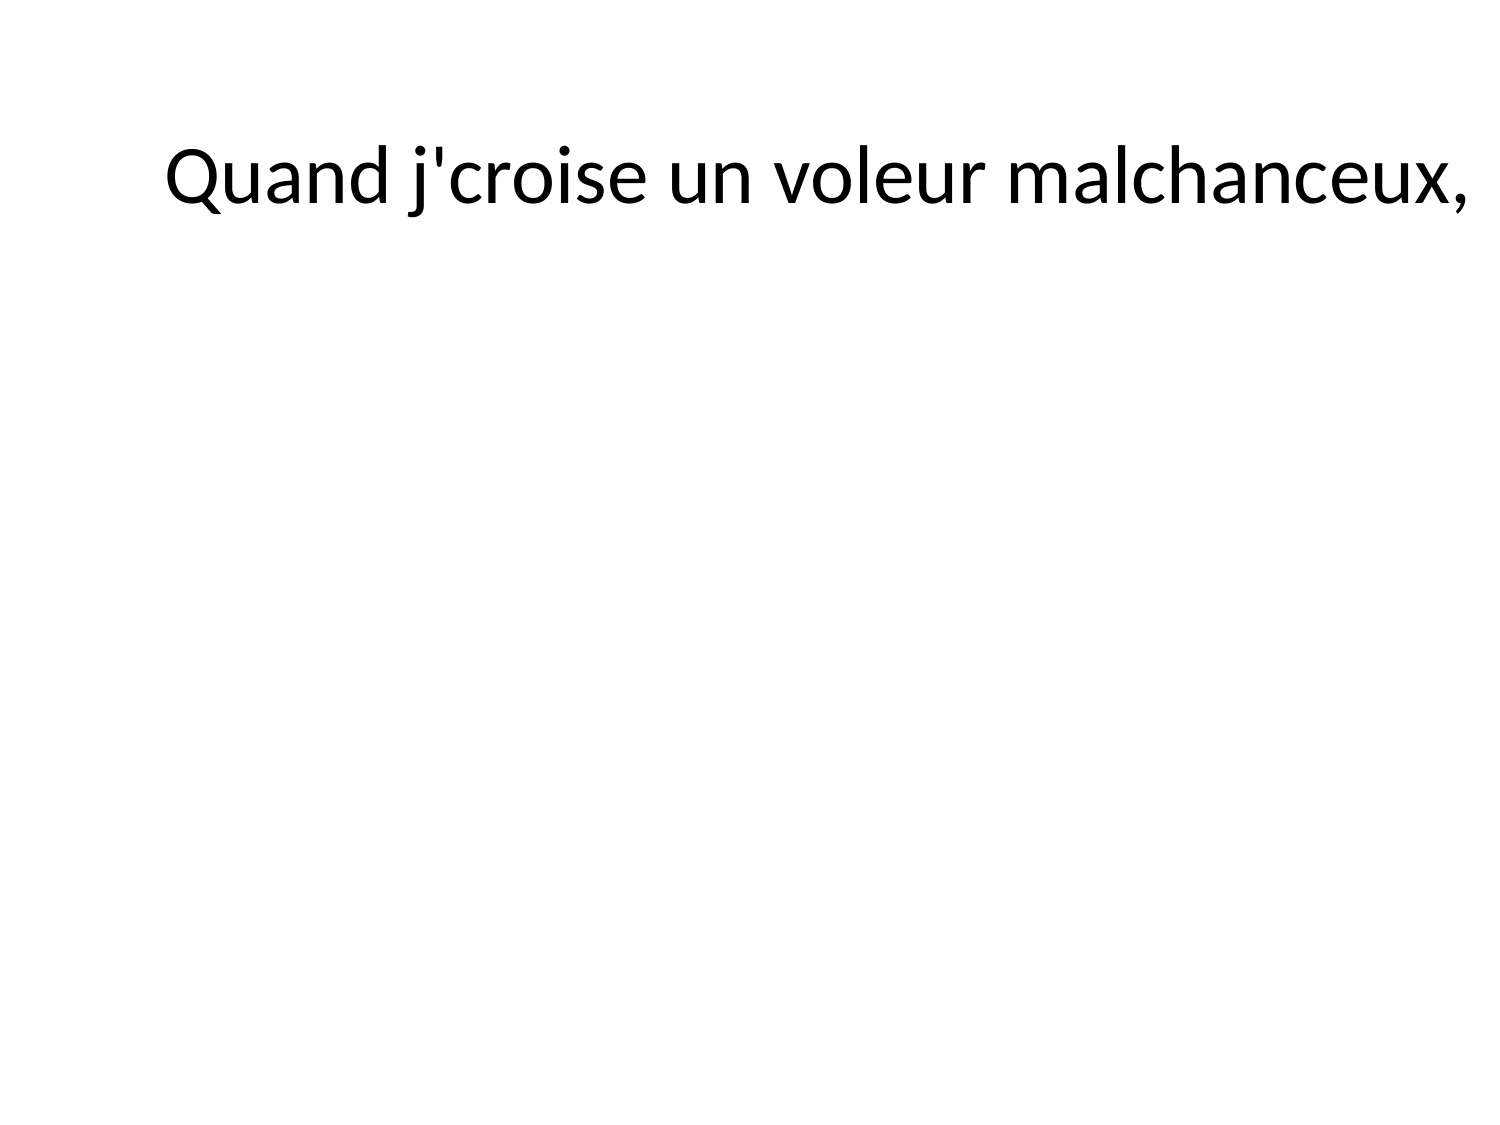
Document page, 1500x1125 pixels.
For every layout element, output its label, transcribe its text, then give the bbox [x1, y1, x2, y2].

text_box Quand j'croise un voleur malchanceux, [149, 112, 1500, 328]
